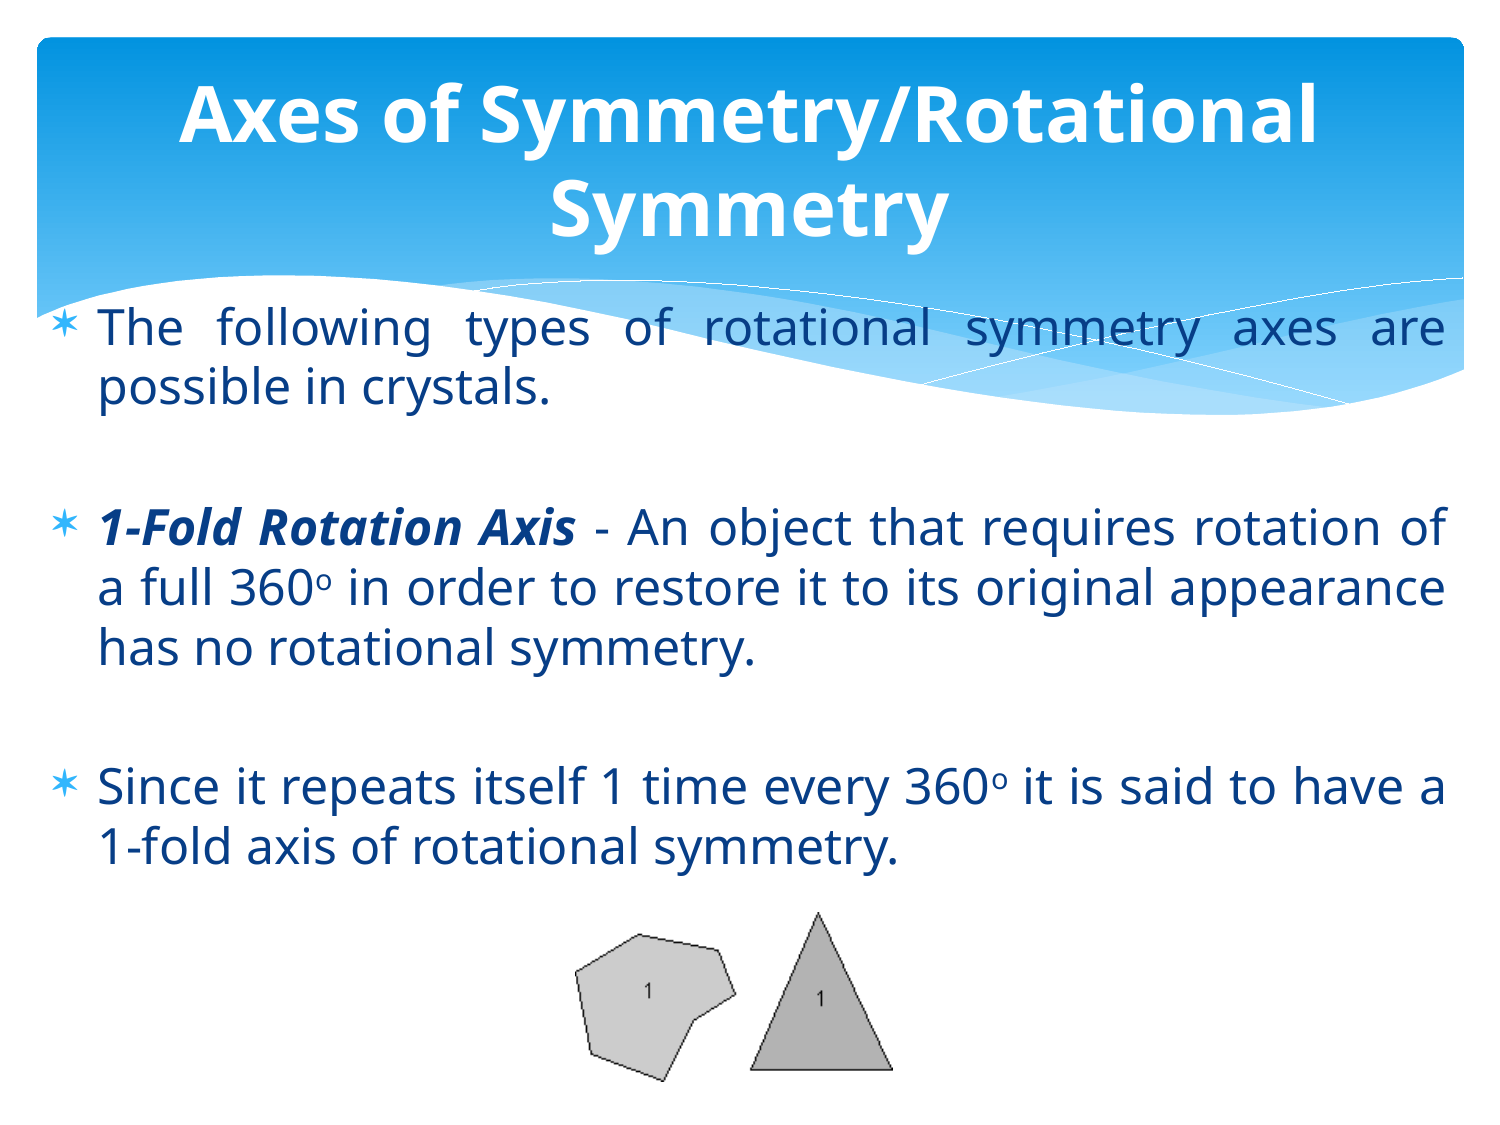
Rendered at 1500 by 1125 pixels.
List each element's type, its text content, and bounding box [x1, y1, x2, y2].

list The following types of rotational symmetry axes are possible in crystals. 1-Fold Rotation Axis - An object that requires rotation of a full 360o in order to restore it to its original appearance has no rotational symmetry. Since it repeats itself 1 time every 360o it is said to have a 1-fold axis of rotational symmetry. [37, 287, 1463, 1005]
picture [574, 912, 893, 1082]
title Axes of Symmetry/Rotational Symmetry [75, 55, 1425, 261]
